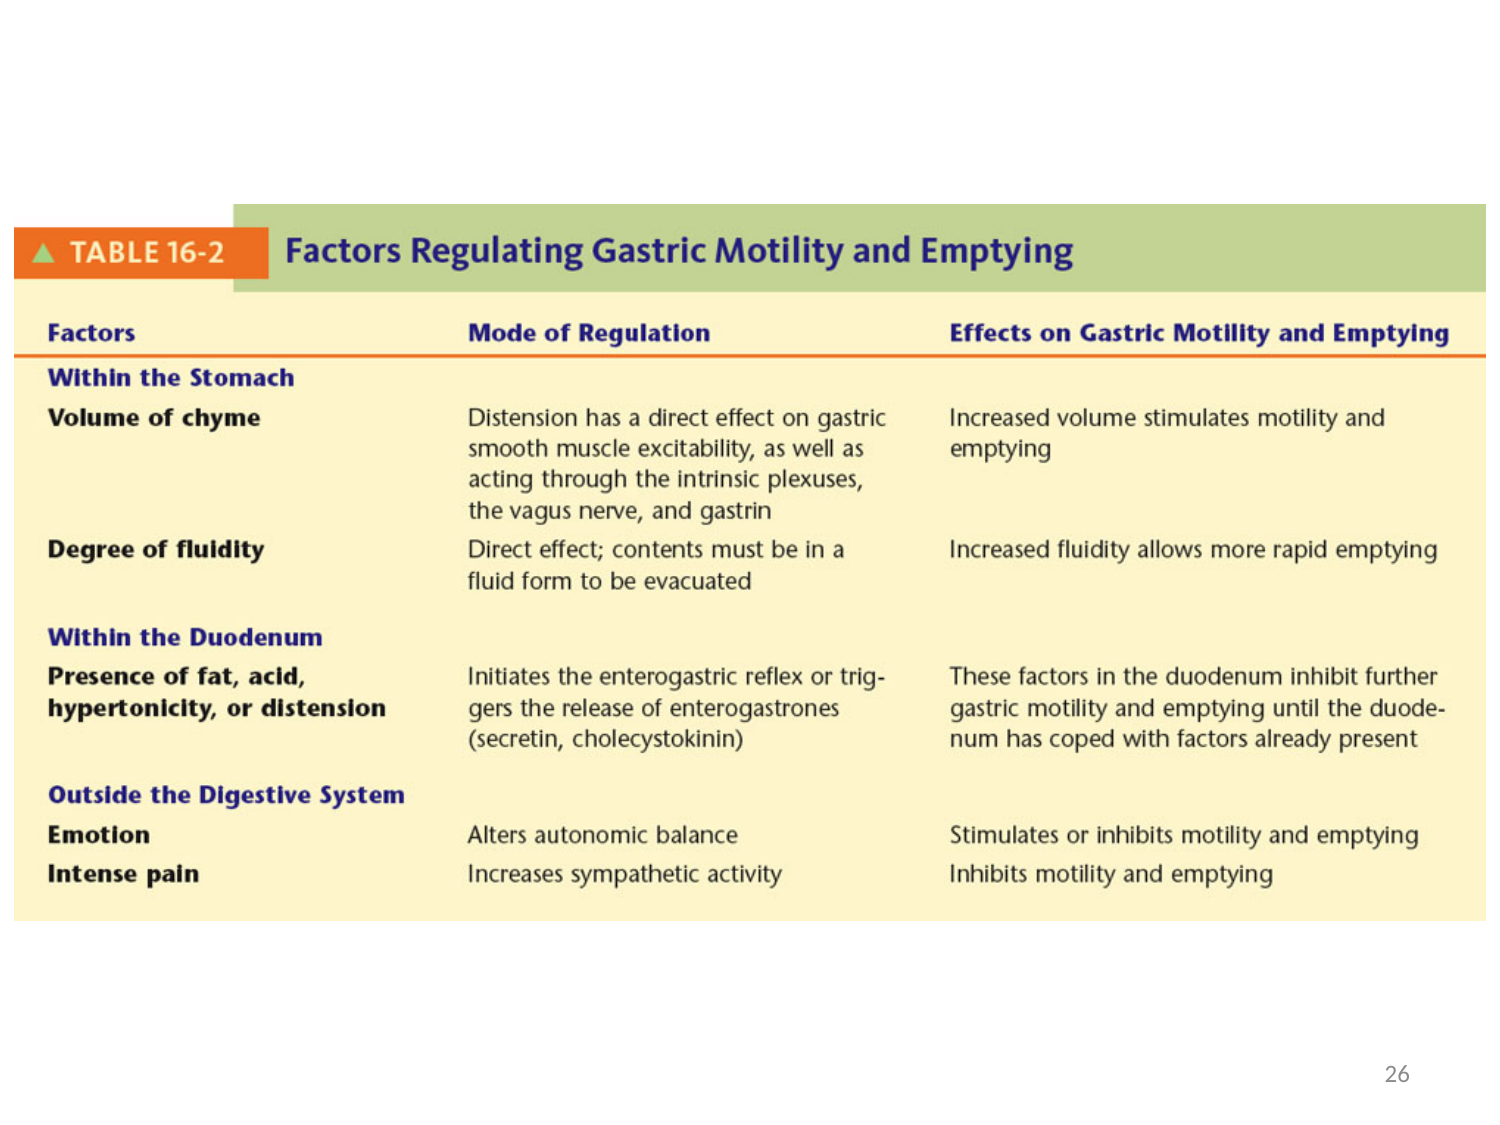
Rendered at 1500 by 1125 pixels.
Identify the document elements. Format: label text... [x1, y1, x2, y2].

picture [14, 204, 1486, 921]
slide_number 26 [1074, 1042, 1425, 1103]
